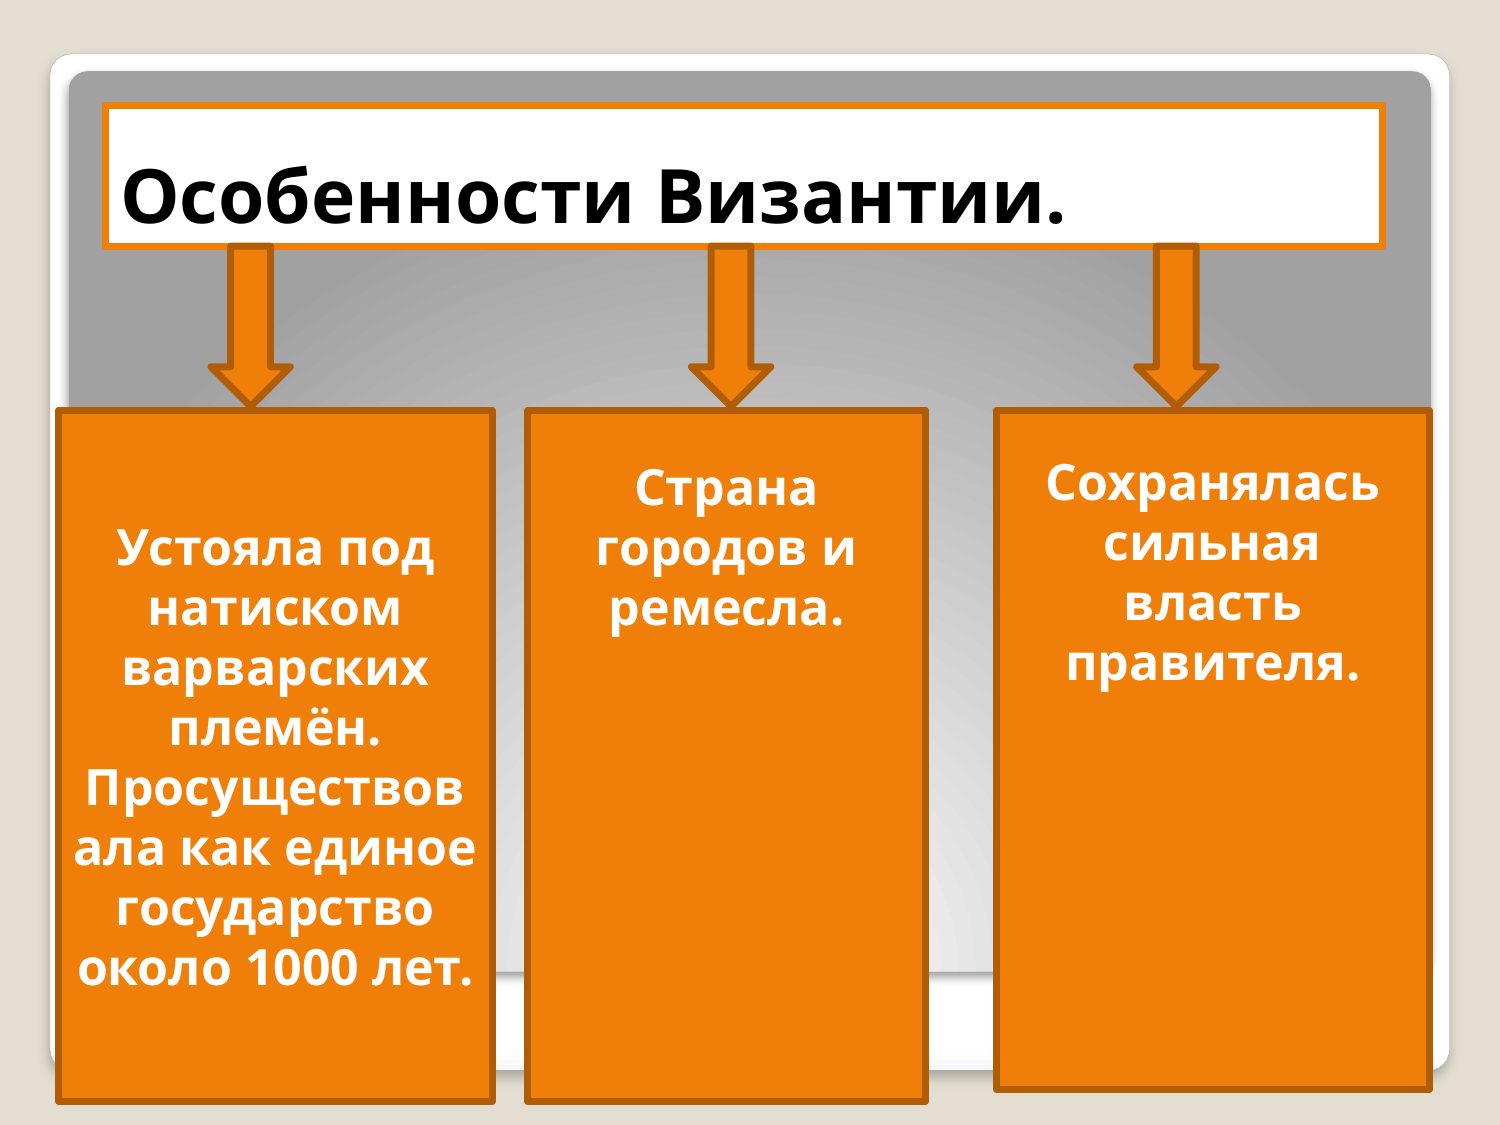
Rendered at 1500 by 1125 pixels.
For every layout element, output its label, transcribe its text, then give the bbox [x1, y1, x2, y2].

title Особенности Византии. [102, 102, 1386, 250]
text_box Страна городов и ремесла. [524, 407, 929, 1105]
text_box [687, 242, 775, 407]
text_box Сохранялась сильная власть правителя. [993, 407, 1433, 1093]
text_box [207, 242, 294, 407]
text_box Устояла под натиском варварских племён. Просуществовала как единое государство около 1000 лет. [55, 407, 496, 1105]
text_box [1133, 242, 1220, 407]
